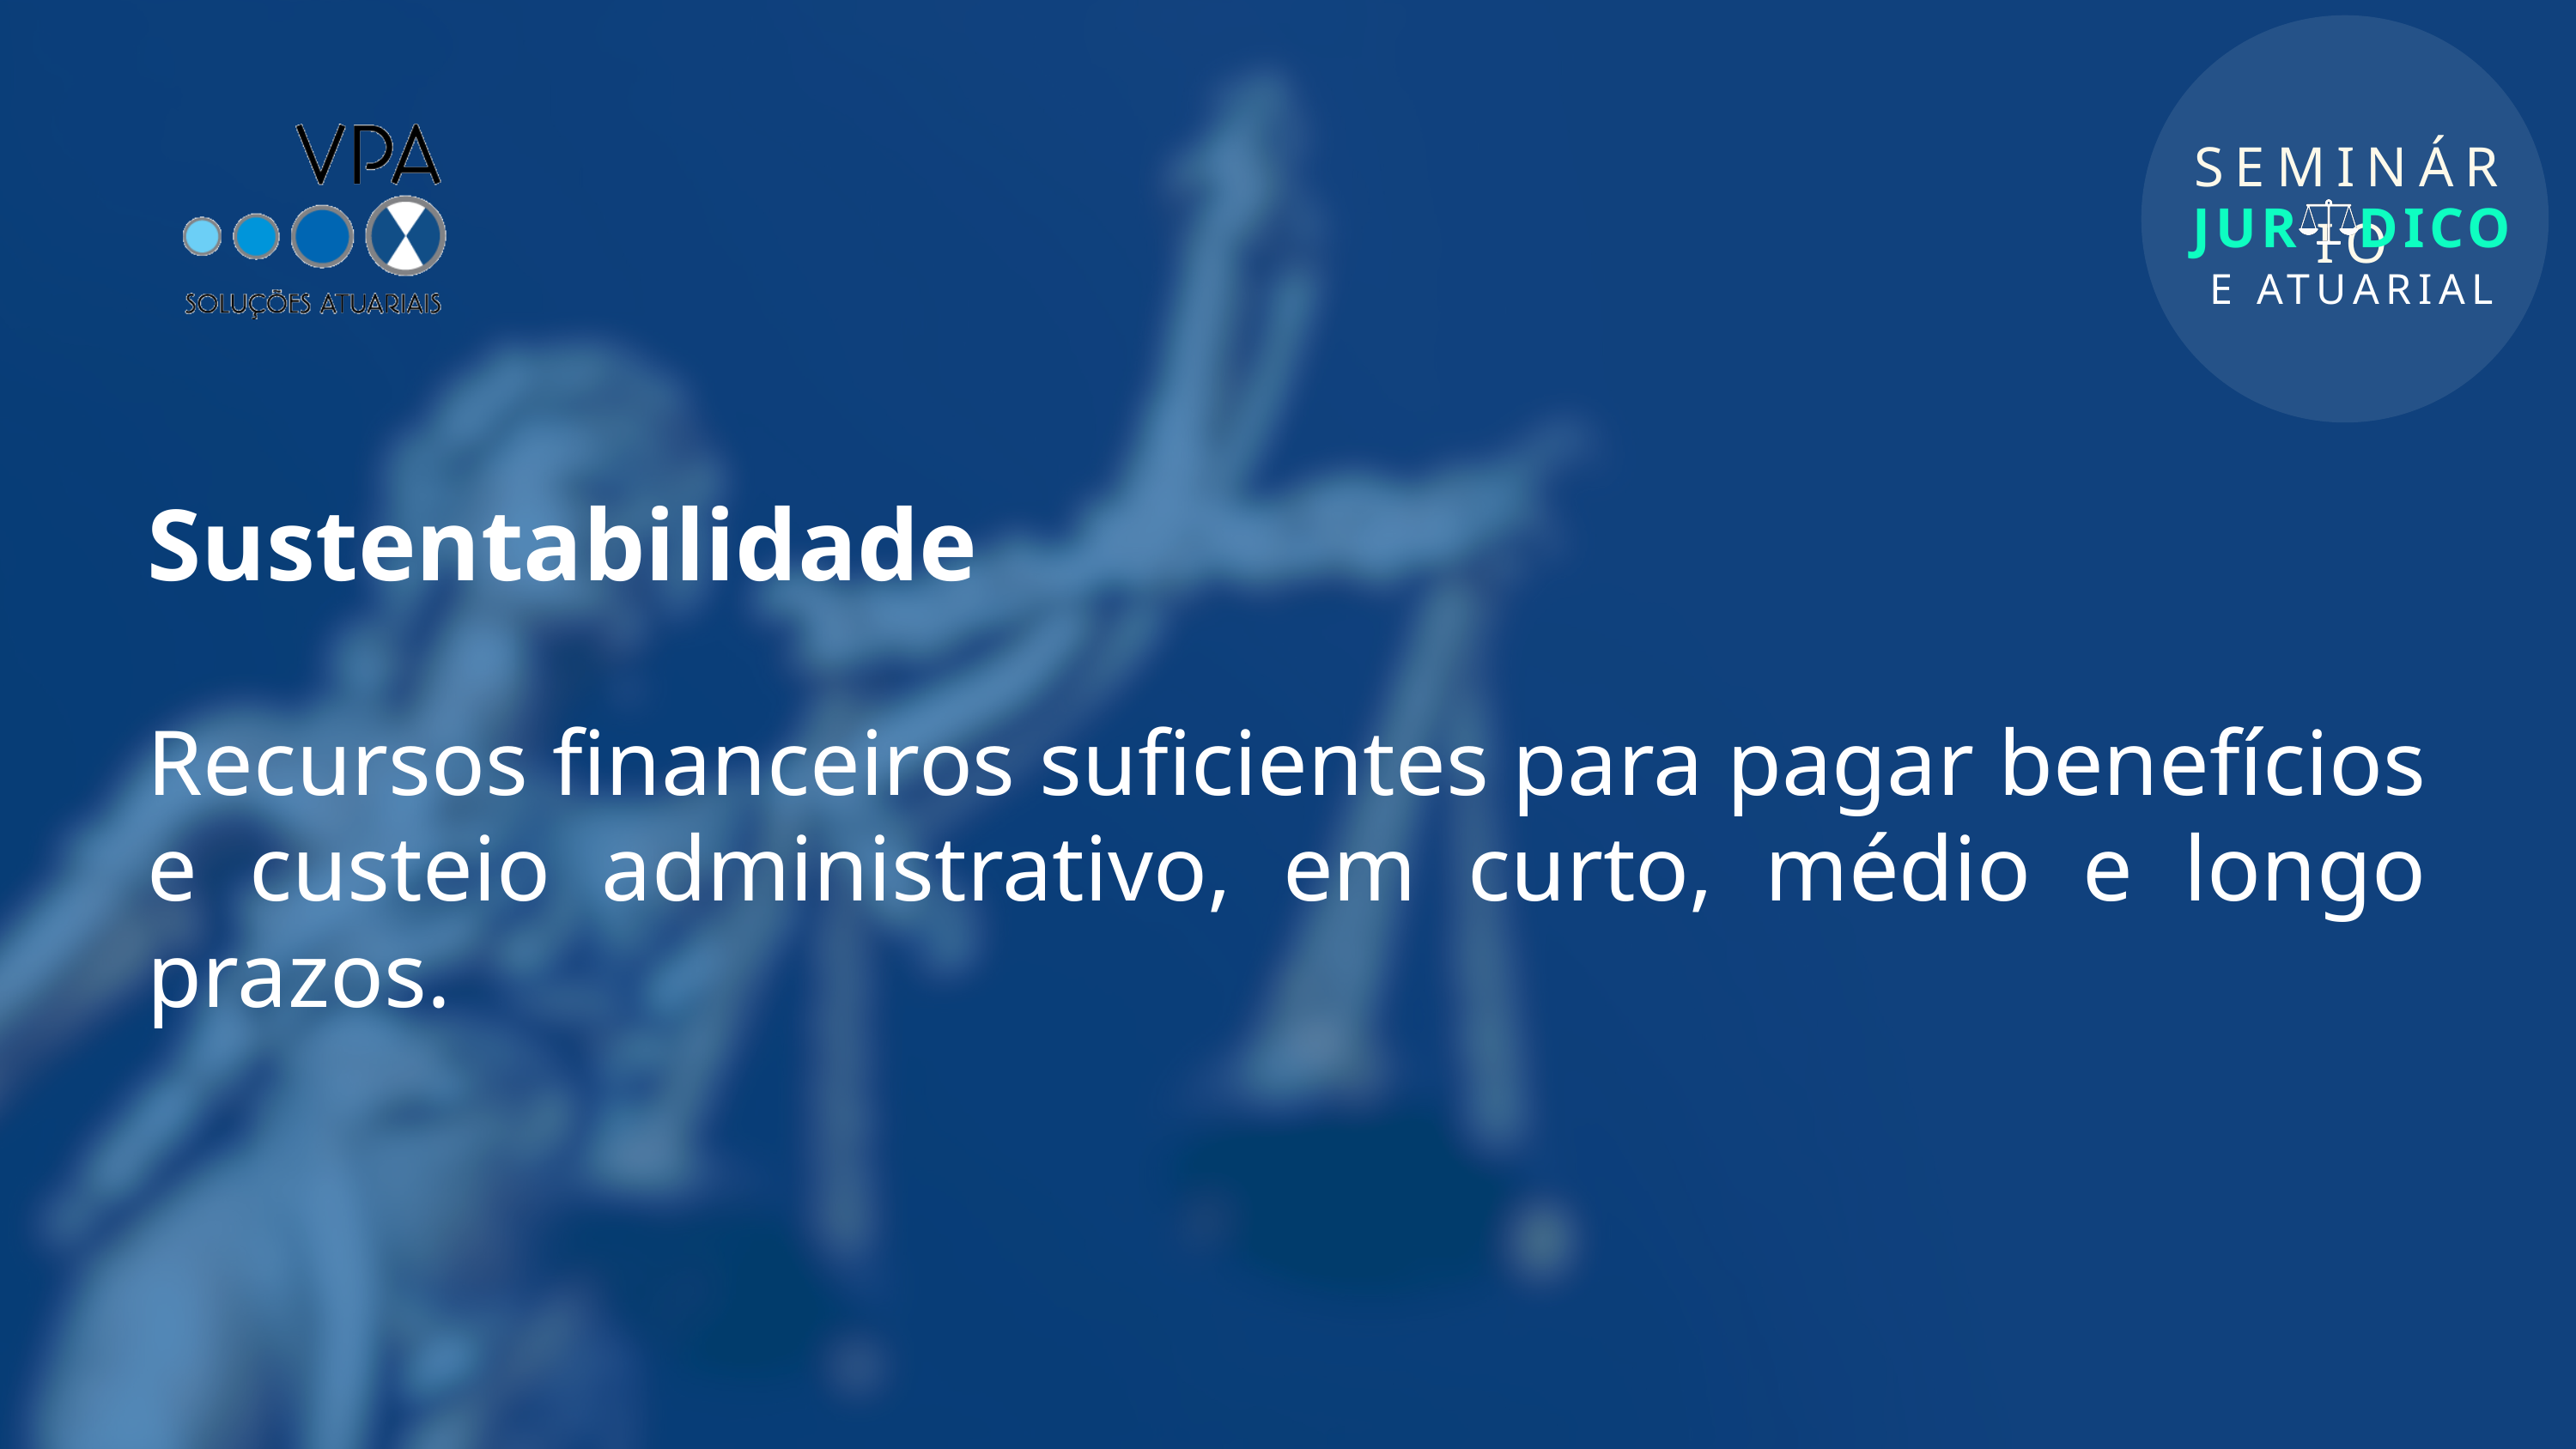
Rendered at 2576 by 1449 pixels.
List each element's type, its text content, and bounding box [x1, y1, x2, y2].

picture [182, 123, 448, 320]
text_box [2190, 128, 2514, 310]
text_box Sustentabilidade Recursos financeiros suficientes para pagar benefícios e custeio administrativo, em curto, médio e longo prazos. [147, 494, 2429, 1026]
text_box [2141, 15, 2549, 423]
text_box [0, 0, 2576, 1449]
